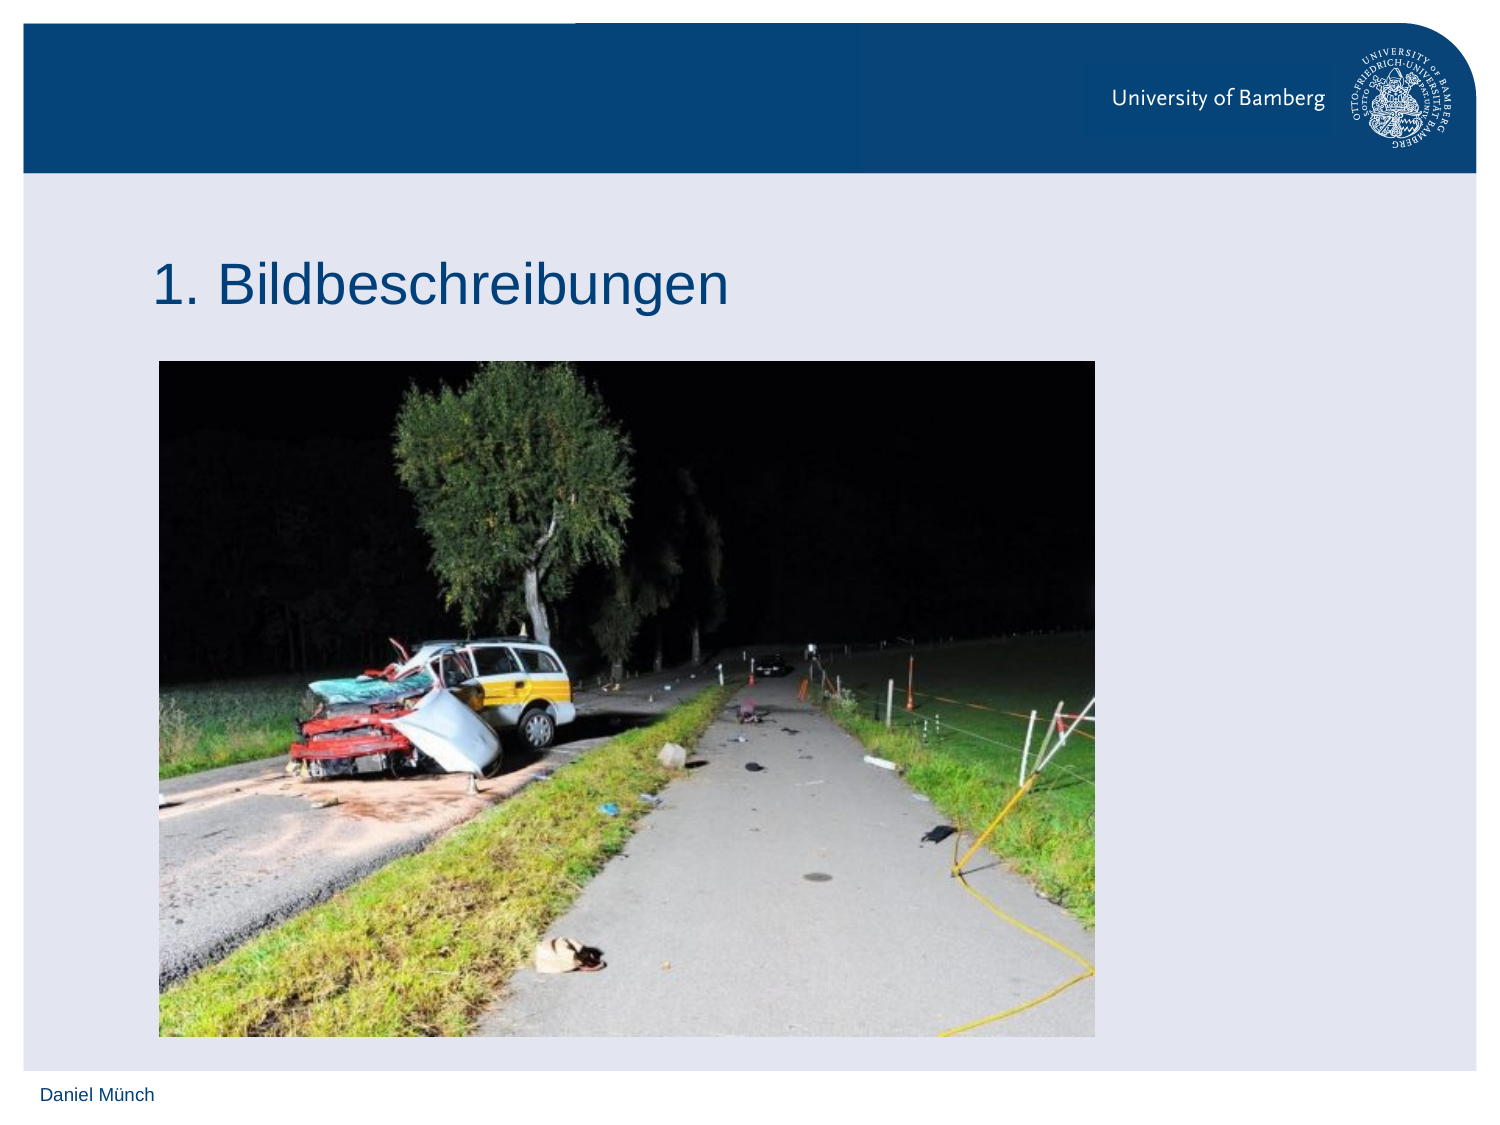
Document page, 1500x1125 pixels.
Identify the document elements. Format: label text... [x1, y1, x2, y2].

picture [0, 0, 1500, 1125]
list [159, 361, 1095, 1037]
title 1. Bildbeschreibungen [137, 187, 1363, 375]
